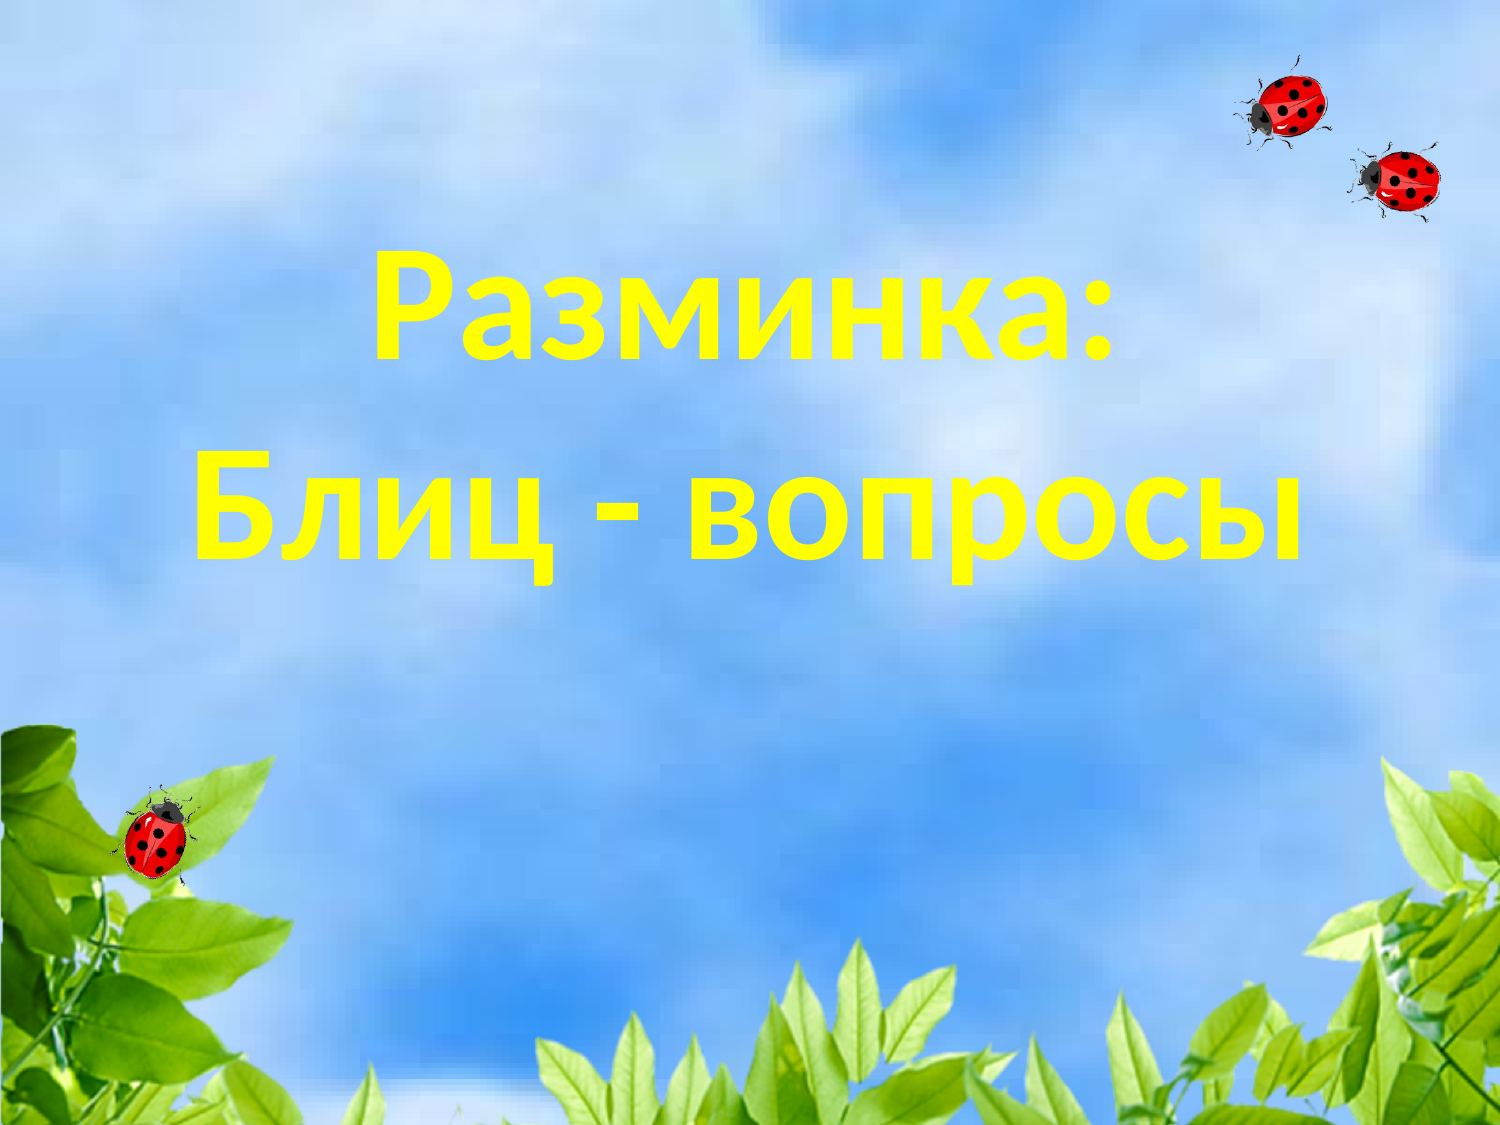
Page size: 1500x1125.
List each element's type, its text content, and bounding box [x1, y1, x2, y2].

picture [0, 0, 1500, 1125]
title Разминка: Блиц - вопросы [75, 45, 1425, 941]
